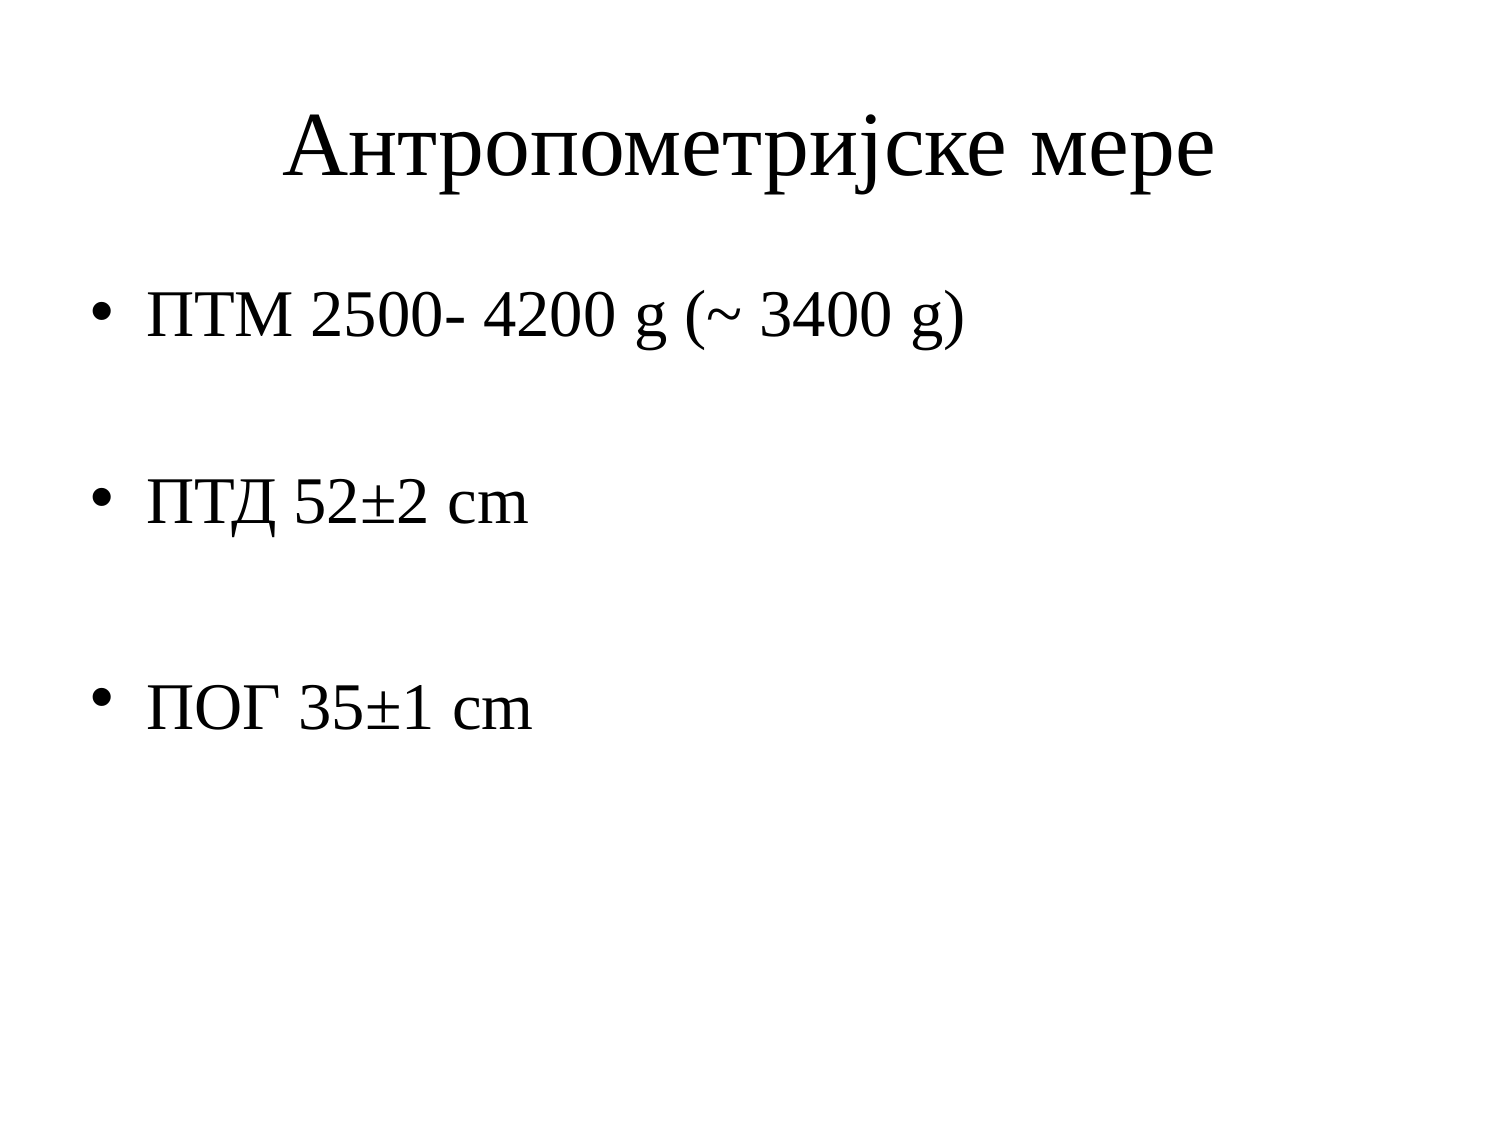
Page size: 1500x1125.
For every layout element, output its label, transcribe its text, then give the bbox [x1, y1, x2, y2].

title Антропометријске мере [75, 45, 1425, 233]
list ПТМ 2500- 4200 g (~ 3400 g) ПТД 52±2 cm ПОГ 35±1 cm [75, 262, 1425, 1005]
